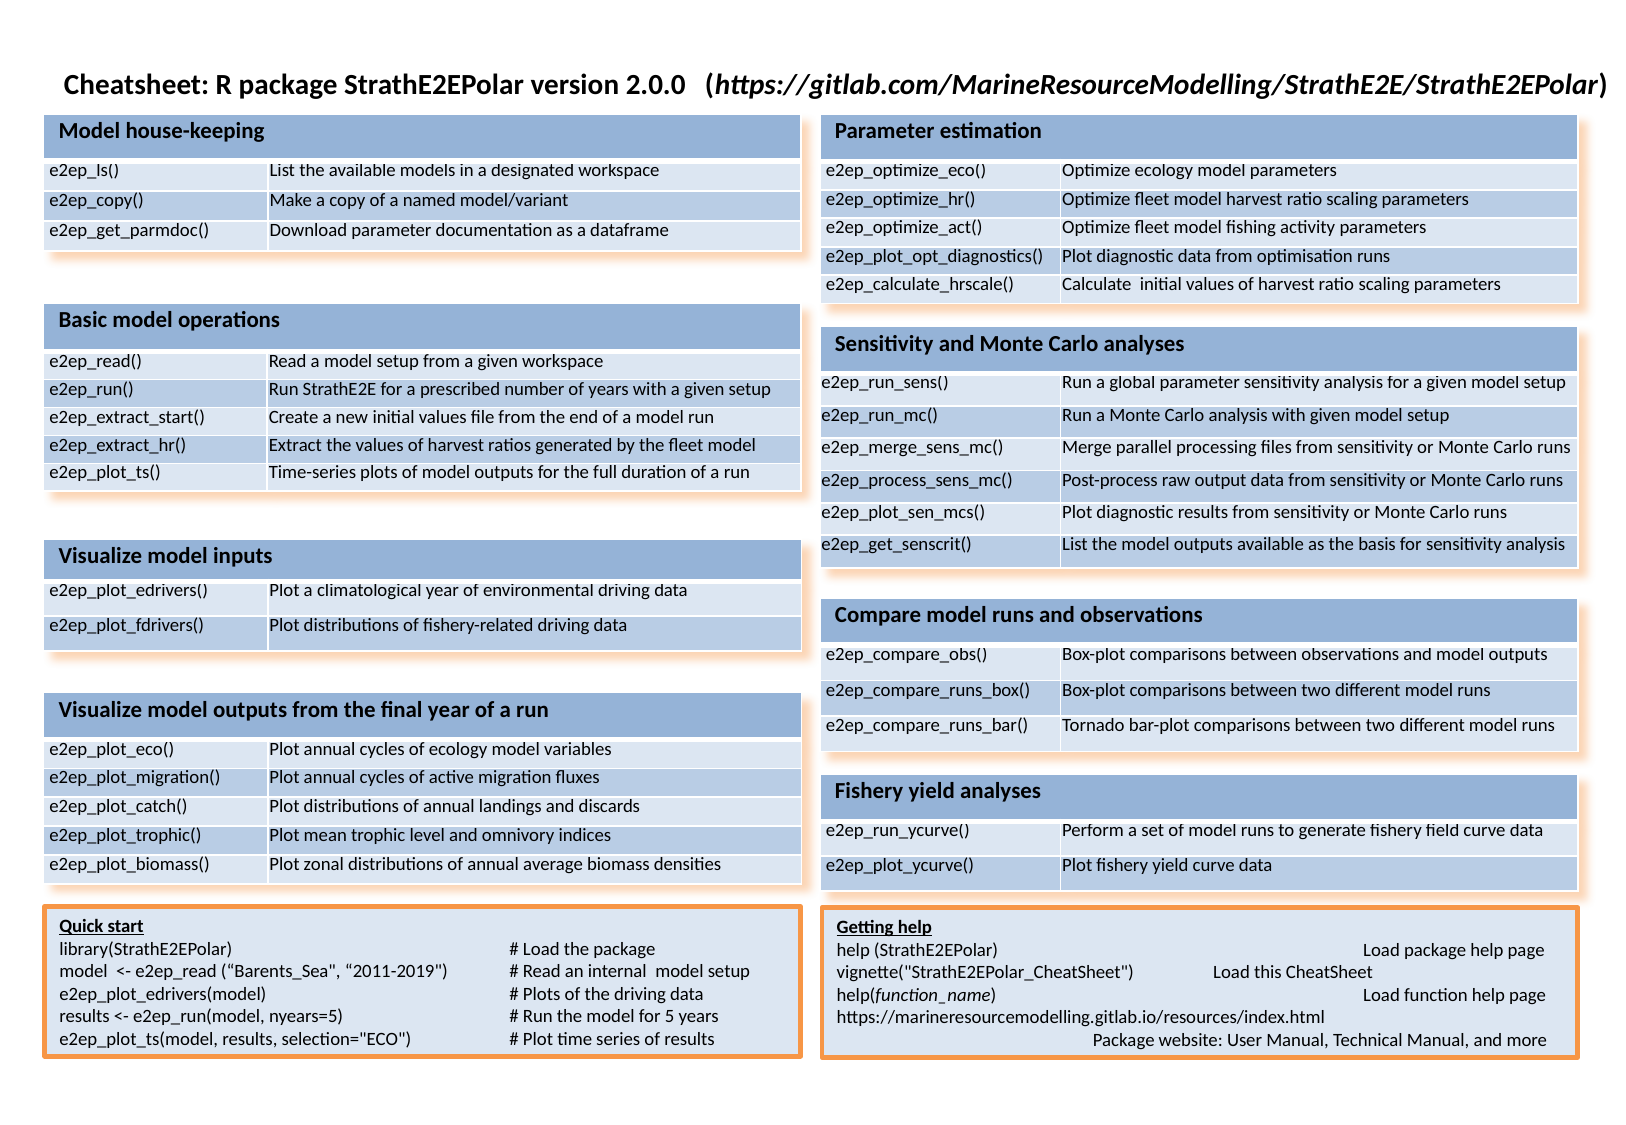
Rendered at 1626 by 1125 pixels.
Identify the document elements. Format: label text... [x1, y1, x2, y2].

table_cell Box-plot comparisons between two different model runs [1061, 681, 1577, 715]
table_header Fishery yield analyses [821, 775, 1577, 819]
text_box Quick start library(StrathE2EPolar) # Load the package model <- e2ep_read (“Barents_Sea", “2011-2019") # Read an internal model setup e2ep_plot_edrivers(model) # Plots of the driving data results <- e2ep_run(model, nyears=5) # Run the model for 5 years e2ep_plot_ts(model, results, selection="ECO") # Plot time series of results [44, 906, 801, 1057]
table_cell e2ep_ls() [44, 164, 267, 190]
table_cell e2ep_compare_obs() [821, 648, 1060, 680]
table_cell Plot annual cycles of ecology model variables [269, 742, 801, 768]
table_cell Optimize ecology model parameters [1061, 164, 1577, 189]
table_cell Plot diagnostic data from optimisation runs [1061, 248, 1577, 274]
table_cell Plot mean trophic level and omnivory indices [269, 827, 801, 854]
table_cell Post-process raw output data from sensitivity or Monte Carlo runs [1061, 471, 1577, 502]
table_cell Extract the values of harvest ratios generated by the fleet model [268, 436, 800, 463]
table_cell Merge parallel processing files from sensitivity or Monte Carlo runs [1061, 439, 1577, 470]
table_header Basic model operations [44, 304, 800, 349]
table_cell Calculate initial values of harvest ratio scaling parameters [1061, 276, 1577, 303]
table_cell e2ep_plot_catch() [44, 798, 267, 825]
table_cell e2ep_copy() [44, 192, 267, 220]
table_cell e2ep_plot_migration() [44, 769, 267, 796]
table_cell e2ep_optimize_eco() [821, 164, 1060, 189]
table_cell Make a copy of a named model/variant [269, 192, 800, 220]
table_cell Perform a set of model runs to generate fishery field curve data [1061, 824, 1577, 855]
table_header Visualize model inputs [44, 540, 801, 579]
table_cell e2ep_optimize_hr() [821, 191, 1060, 217]
table_cell e2ep_plot_fdrivers() [44, 617, 267, 650]
table_cell e2ep_plot_trophic() [44, 827, 267, 854]
table_cell e2ep_plot_opt_diagnostics() [821, 248, 1060, 274]
table_cell e2ep_plot_sen_mcs() [821, 504, 1060, 534]
table_cell Plot zonal distributions of annual average biomass densities [269, 856, 801, 883]
table_cell e2ep_run_mc() [821, 407, 1060, 437]
table_header Parameter estimation [821, 115, 1577, 159]
table_cell List the model outputs available as the basis for sensitivity analysis [1061, 536, 1577, 567]
table_cell e2ep_run_ycurve() [821, 824, 1060, 855]
table_cell e2ep_plot_ts() [44, 464, 266, 490]
table_cell Run StrathE2E for a prescribed number of years with a given setup [268, 380, 800, 407]
table_cell e2ep_get_parmdoc() [44, 222, 267, 250]
table_cell Box-plot comparisons between observations and model outputs [1061, 648, 1577, 680]
table_cell Optimize fleet model harvest ratio scaling parameters [1061, 191, 1577, 217]
table_cell e2ep_run_sens() [821, 376, 1060, 405]
table_cell e2ep_calculate_hrscale() [821, 276, 1060, 303]
text_box Cheatsheet: R package StrathE2EPolar version 2.0.0 (https://gitlab.com/MarineResourceModelling/StrathE2E/StrathE2EPolar) [49, 58, 1623, 108]
table_cell Plot distributions of fishery-related driving data [269, 617, 801, 650]
table_header Visualize model outputs from the final year of a run [44, 693, 801, 737]
table_cell e2ep_plot_eco() [44, 742, 267, 768]
table_cell Plot distributions of annual landings and discards [269, 798, 801, 825]
text_box Getting help help (StrathE2EPolar) Load package help page vignette("StrathE2EPolar_CheatSheet") Load this CheatSheet help(function_name) Load function help page https://marineresourcemodelling.gitlab.io/resources/index.html Package website: User Manual, Technical Manual, and more [821, 907, 1578, 1058]
table_cell e2ep_get_senscrit() [821, 536, 1060, 567]
table_cell Plot diagnostic results from sensitivity or Monte Carlo runs [1061, 504, 1577, 534]
table_cell e2ep_run() [44, 380, 266, 407]
table_cell e2ep_compare_runs_box() [821, 681, 1060, 715]
table_cell e2ep_process_sens_mc() [821, 471, 1060, 502]
table_cell e2ep_extract_hr() [44, 436, 266, 463]
table_cell Plot fishery yield curve data [1061, 857, 1577, 890]
table_cell e2ep_optimize_act() [821, 219, 1060, 246]
table_cell Download parameter documentation as a dataframe [269, 222, 800, 250]
table_cell Run a global parameter sensitivity analysis for a given model setup [1061, 376, 1577, 405]
table_cell Time-series plots of model outputs for the full duration of a run [268, 464, 800, 490]
table_header Sensitivity and Monte Carlo analyses [821, 327, 1577, 371]
table_cell Plot a climatological year of environmental driving data [269, 584, 801, 615]
table_cell e2ep_extract_start() [44, 408, 266, 435]
table_cell Read a model setup from a given workspace [268, 354, 800, 379]
table_cell e2ep_read() [44, 354, 266, 379]
table_cell e2ep_compare_runs_bar() [821, 717, 1060, 751]
table_header Model house-keeping [44, 115, 800, 158]
table_cell Create a new initial values file from the end of a model run [268, 408, 800, 435]
table_cell Optimize fleet model fishing activity parameters [1061, 219, 1577, 246]
table_cell e2ep_plot_biomass() [44, 856, 267, 883]
table_cell List the available models in a designated workspace [269, 164, 800, 190]
table_cell e2ep_merge_sens_mc() [821, 439, 1060, 470]
table_header Compare model runs and observations [821, 599, 1577, 642]
table_cell e2ep_plot_edrivers() [44, 584, 267, 615]
table_cell Tornado bar-plot comparisons between two different model runs [1061, 717, 1577, 751]
table_cell Plot annual cycles of active migration fluxes [269, 769, 801, 796]
table_cell e2ep_plot_ycurve() [821, 857, 1060, 890]
table_cell Run a Monte Carlo analysis with given model setup [1061, 407, 1577, 437]
